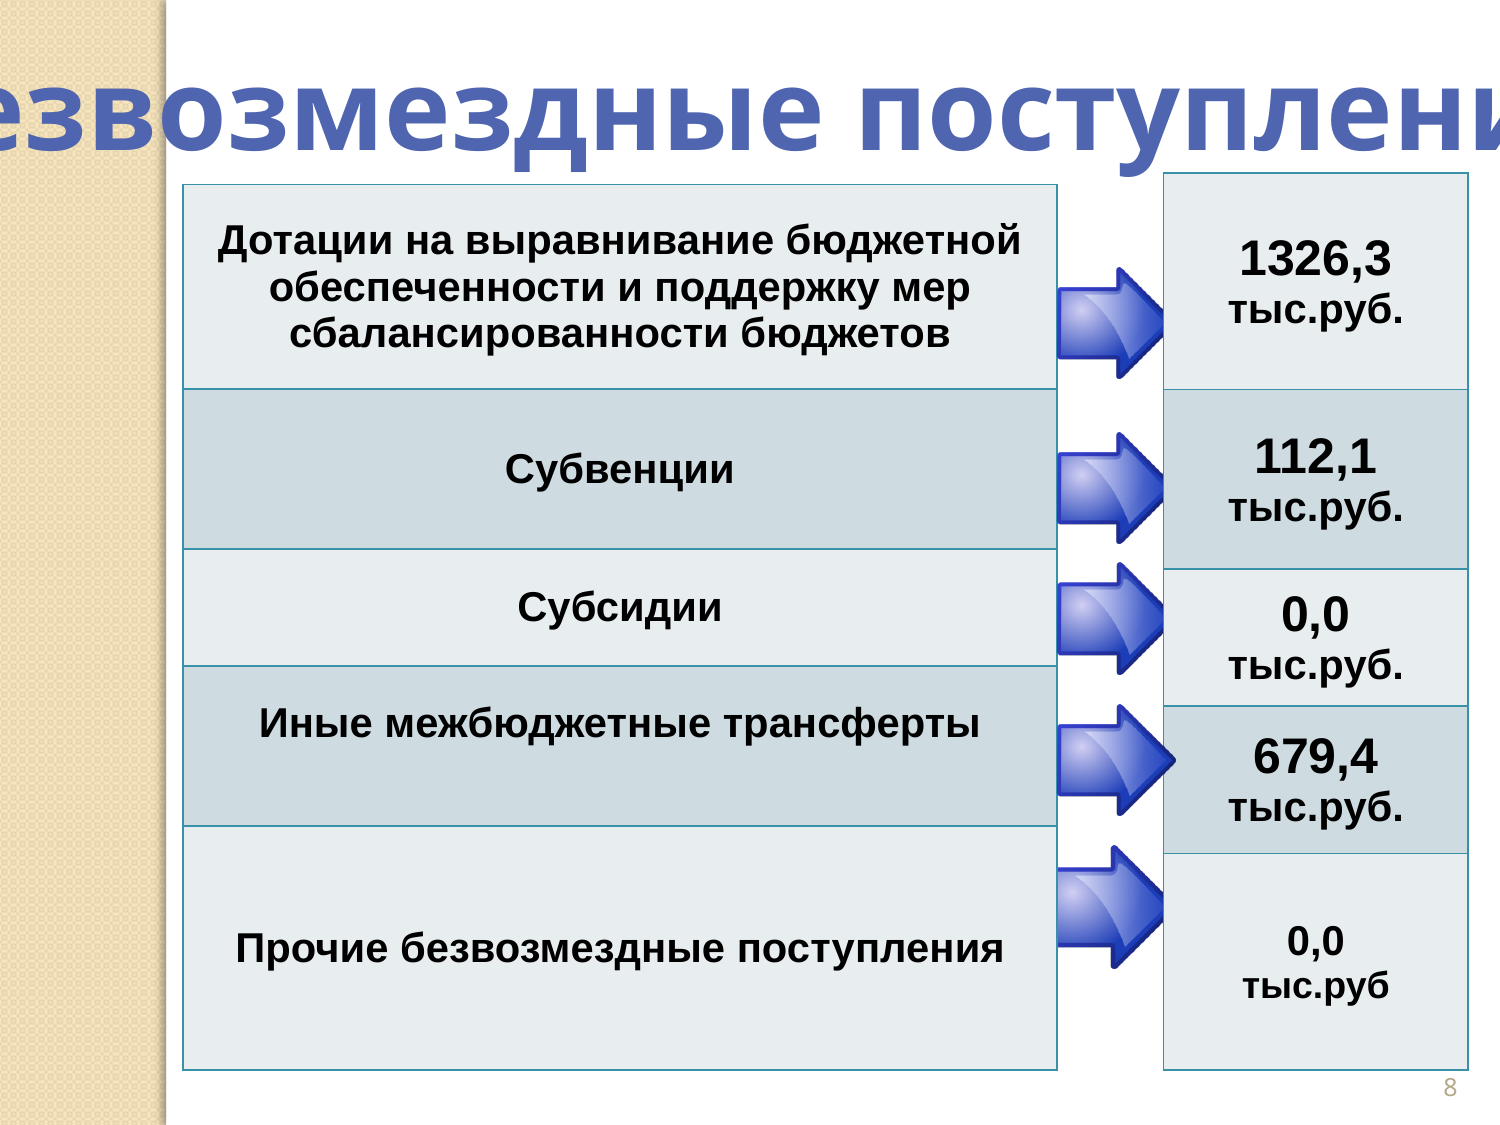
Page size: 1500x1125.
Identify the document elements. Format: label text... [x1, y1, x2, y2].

table_cell 0,0 тыс.руб. [1164, 570, 1467, 705]
table_cell Субвенции [184, 390, 1056, 548]
table_cell Субсидии [184, 550, 1056, 665]
table_header 1326,3 тыс.руб. [1164, 181, 1467, 389]
picture [1056, 432, 1175, 544]
picture [1056, 562, 1176, 675]
picture [1045, 845, 1176, 970]
text_box Безвозмездные поступления [0, 30, 1500, 181]
picture [1056, 266, 1175, 379]
table_cell Прочие безвозмездные поступления [184, 827, 1056, 1069]
table_cell 112,1 тыс.руб. [1164, 390, 1467, 568]
table_header Дотации на выравнивание бюджетной обеспеченности и поддержку мер сбалансированности бюджетов [184, 185, 1056, 388]
slide_number 8 [1413, 1034, 1488, 1113]
table_cell 0,0 тыс.руб [1164, 854, 1467, 1069]
table_cell 679,4 тыс.руб. [1164, 707, 1467, 853]
table_cell Иные межбюджетные трансферты [184, 667, 1056, 825]
picture [1056, 703, 1176, 817]
